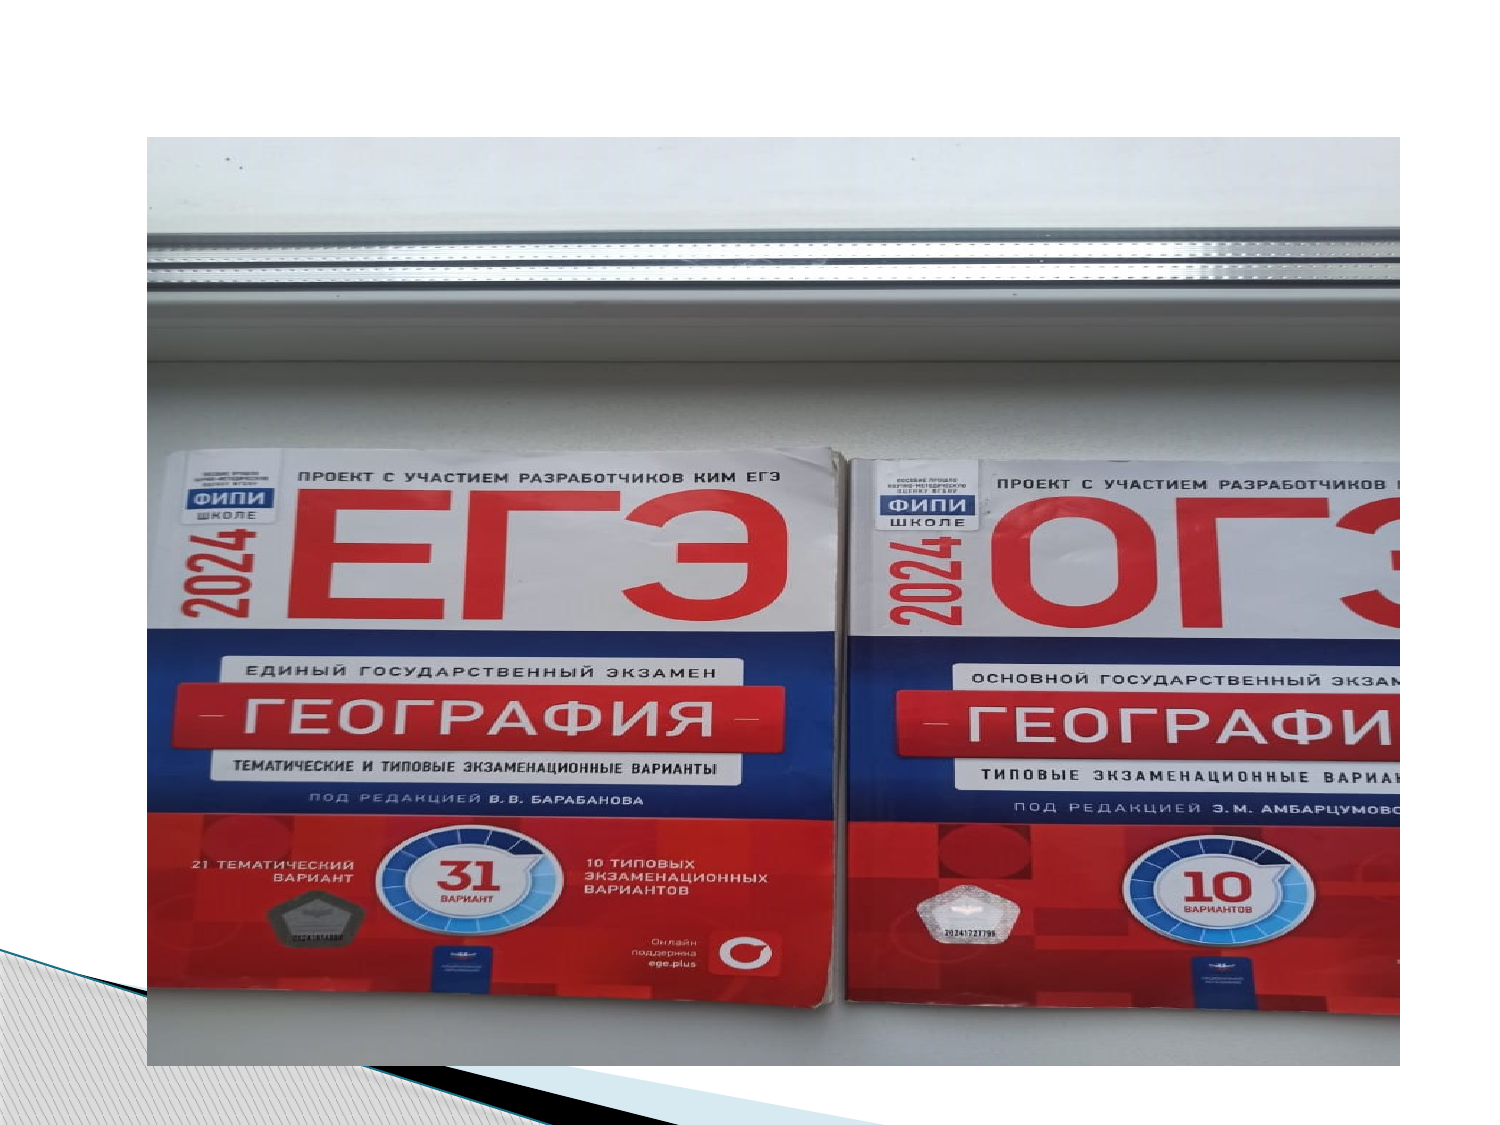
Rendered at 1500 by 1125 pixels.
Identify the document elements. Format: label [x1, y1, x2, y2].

picture [147, 136, 1400, 1067]
